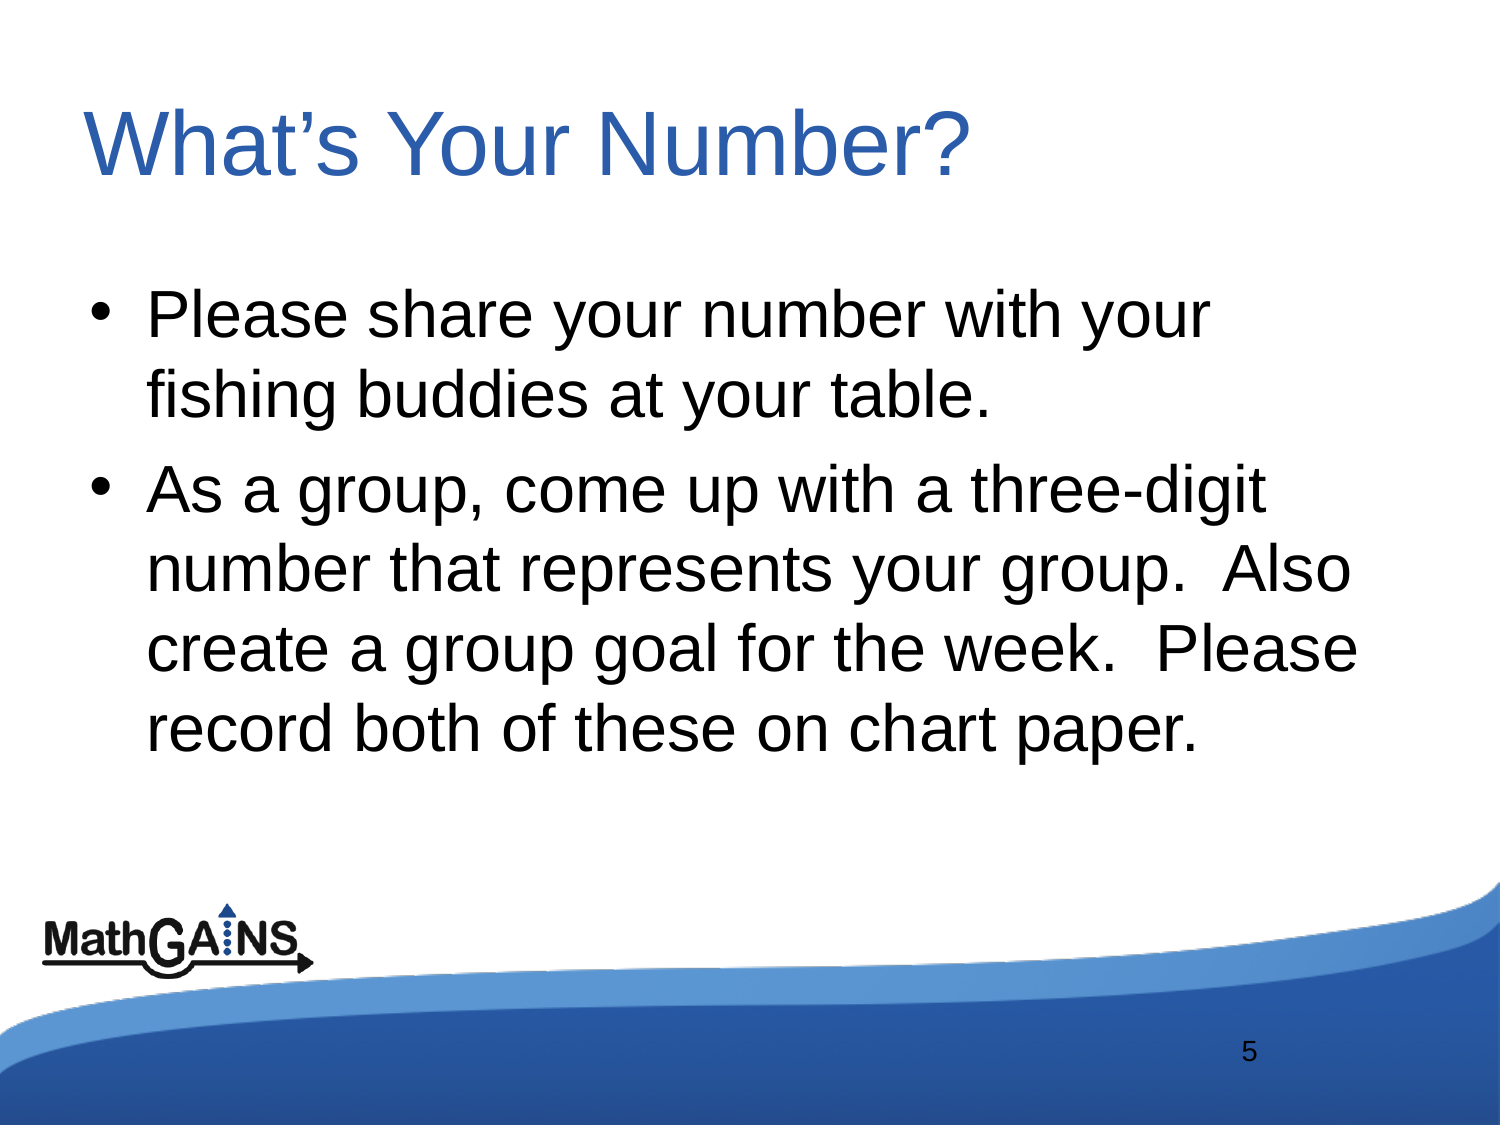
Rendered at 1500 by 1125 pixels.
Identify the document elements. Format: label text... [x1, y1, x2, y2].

title What’s Your Number? [74, 14, 1426, 261]
list Please share your number with your fishing buddies at your table. As a group, come up with a three-digit number that represents your group. Also create a group goal for the week. Please record both of these on chart paper. [74, 261, 1426, 838]
slide_number 5 [1223, 1023, 1277, 1075]
picture [0, 878, 1500, 1125]
